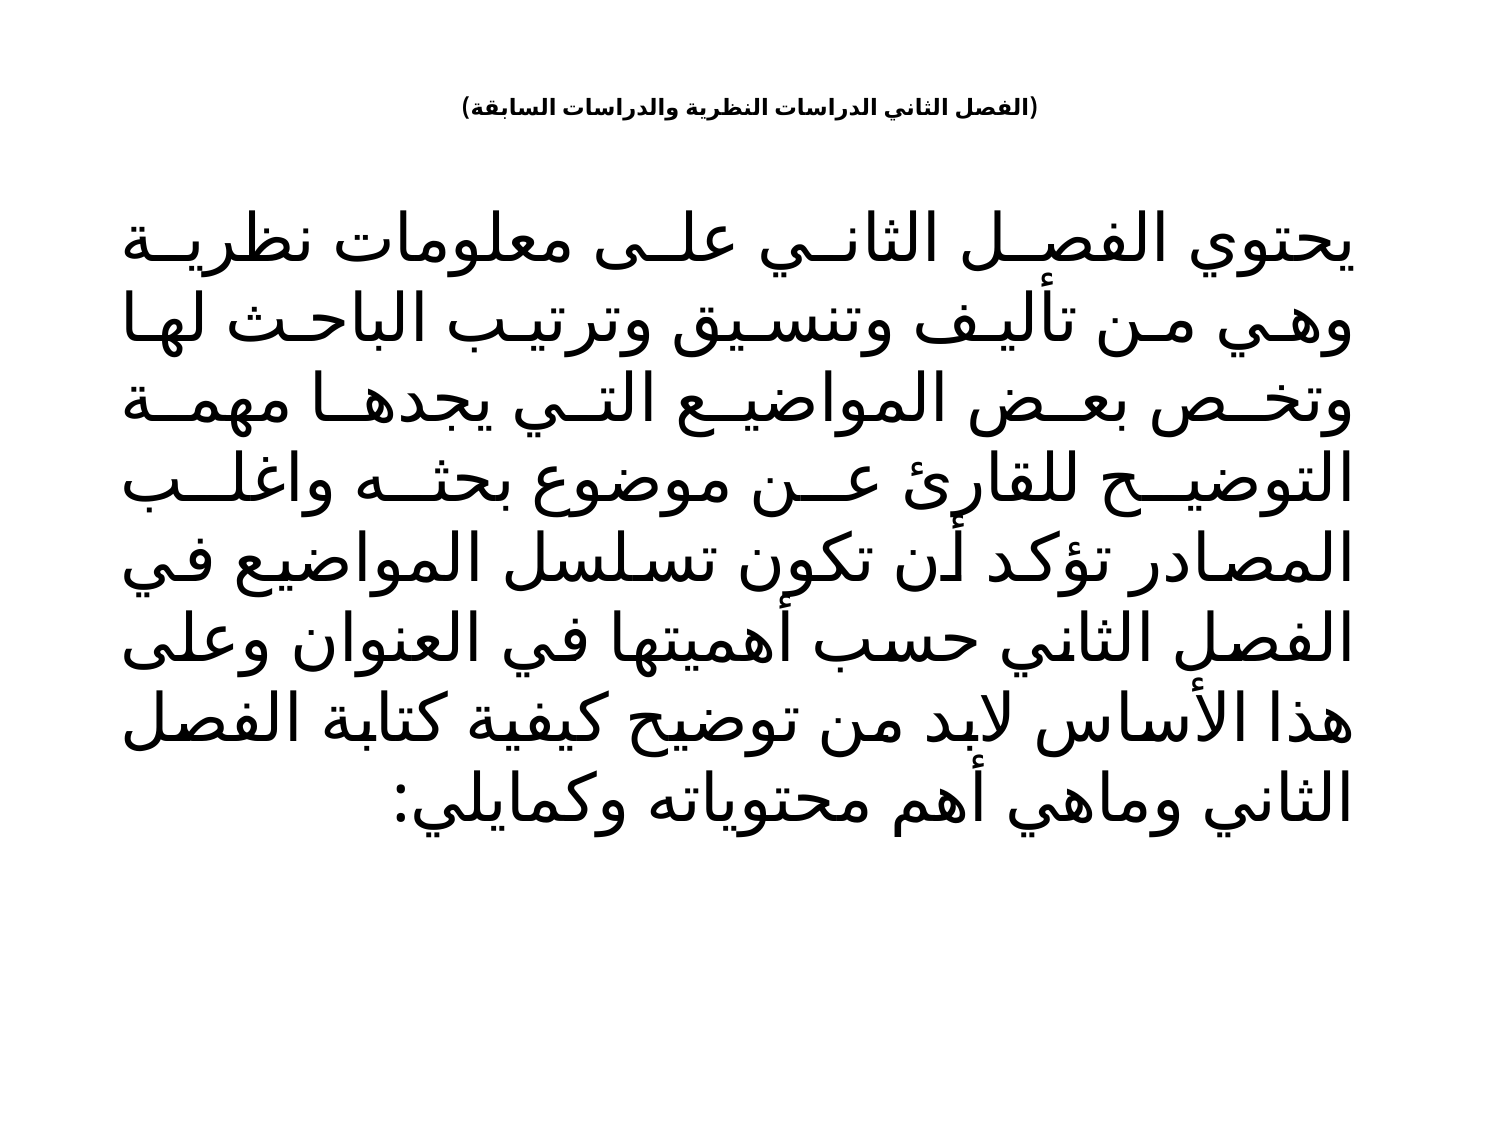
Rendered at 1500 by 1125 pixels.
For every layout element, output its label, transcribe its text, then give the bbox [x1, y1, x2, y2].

subtitle يحتوي الفصل الثاني على معلومات نظرية وهي من تأليف وتنسيق وترتيب الباحث لها وتخص بعض المواضيع التي يجدها مهمة التوضيح للقارئ عن موضوع بحثه واغلب المصادر تؤكد أن تكون تسلسل المواضيع في الفصل الثاني حسب أهميتها في العنوان وعلى هذا الأساس لابد من توضيح كيفية كتابة الفصل الثاني وماهي أهم محتوياته وكمايلي: [105, 187, 1372, 925]
title (الفصل الثاني الدراسات النظرية والدراسات السابقة) [112, 58, 1388, 188]
